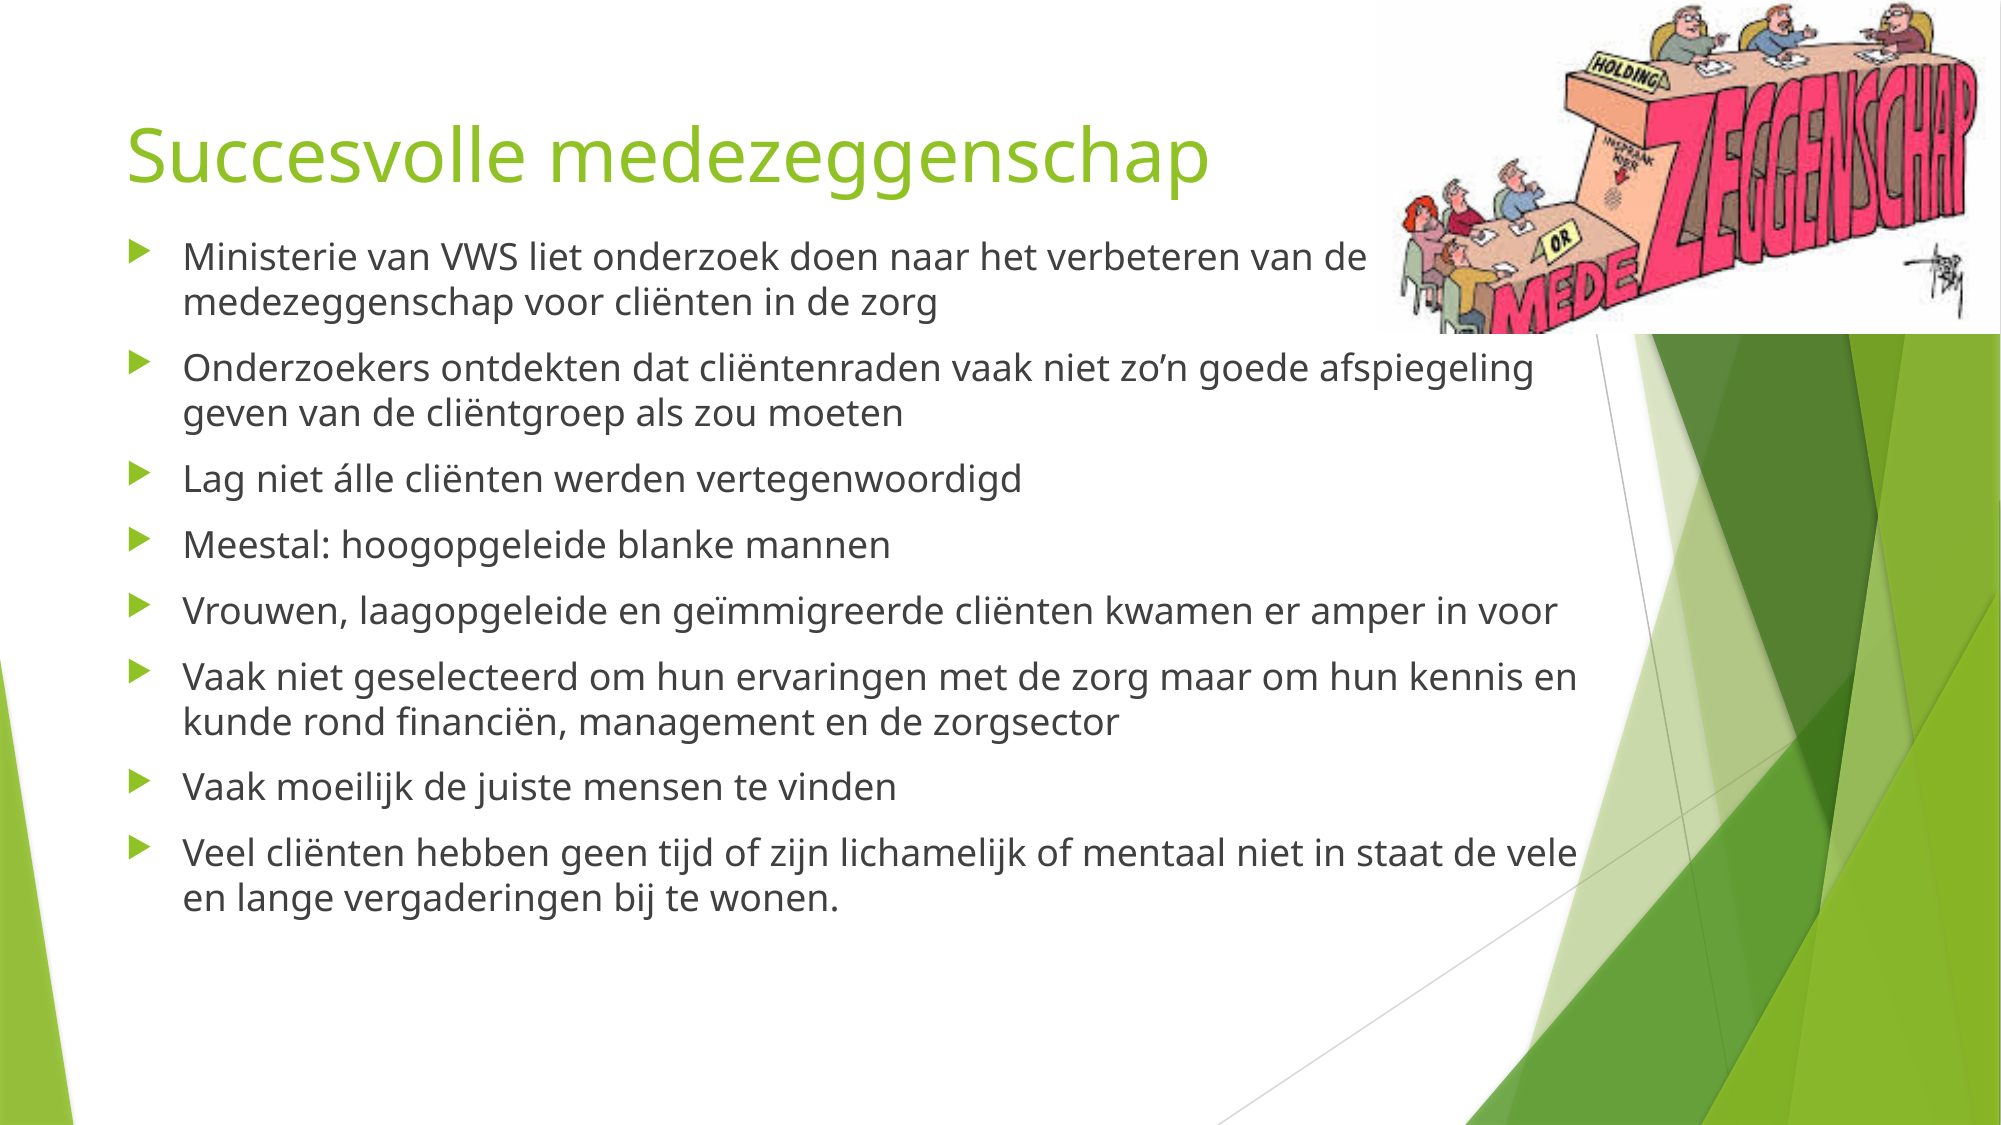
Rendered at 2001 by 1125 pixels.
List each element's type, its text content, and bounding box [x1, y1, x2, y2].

picture [1376, 0, 2000, 335]
list Ministerie van VWS liet onderzoek doen naar het verbeteren van de medezeggenschap voor cliënten in de zorg Onderzoekers ontdekten dat cliëntenraden vaak niet zo’n goede afspiegeling geven van de cliëntgroep als zou moeten Lag niet álle cliënten werden vertegenwoordigd Meestal: hoogopgeleide blanke mannen Vrouwen, laagopgeleide en geïmmigreerde cliënten kwamen er amper in voor Vaak niet geselecteerd om hun ervaringen met de zorg maar om hun kennis en kunde rond financiën, management en de zorgsector Vaak moeilijk de juiste mensen te vinden Veel cliënten hebben geen tijd of zijn lichamelijk of mentaal niet in staat de vele en lange vergaderingen bij te wonen. [111, 225, 1633, 1125]
title Succesvolle medezeggenschap [111, 99, 1371, 225]
